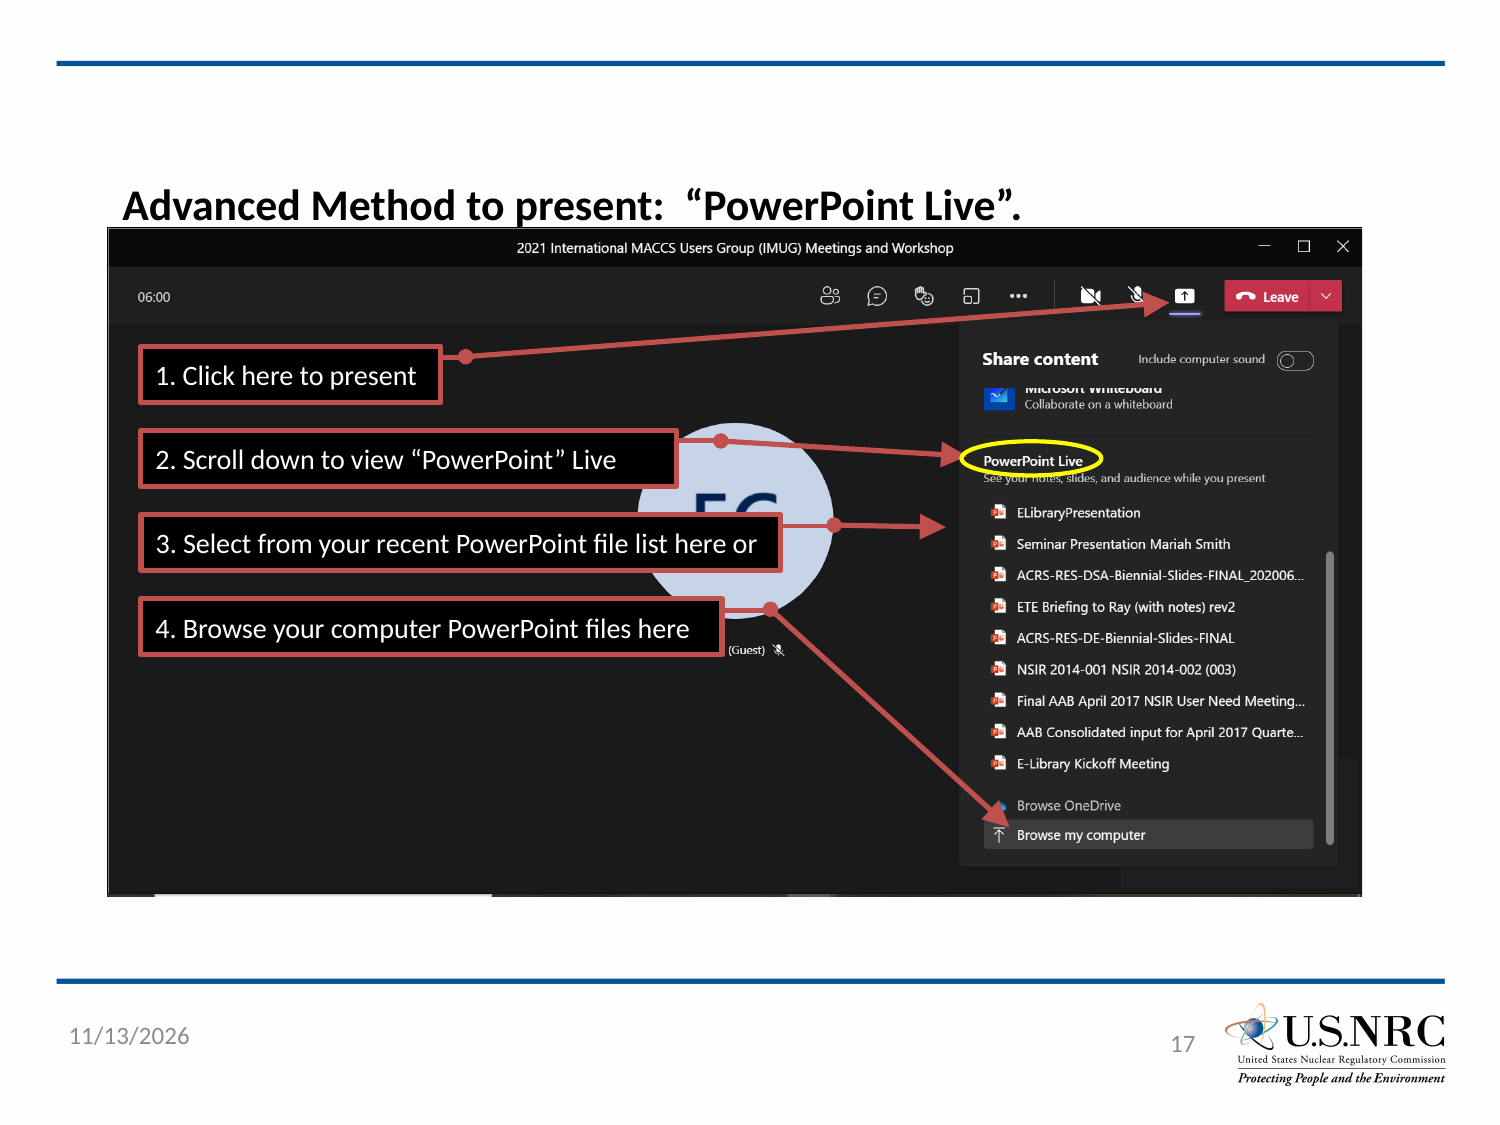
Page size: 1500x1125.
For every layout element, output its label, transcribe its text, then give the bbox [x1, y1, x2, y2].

slide_number 17 [1030, 1012, 1211, 1073]
text_box Advanced Method to present: “PowerPoint Live”. [107, 169, 1362, 226]
picture [0, 0, 1500, 1125]
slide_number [53, 1004, 404, 1065]
